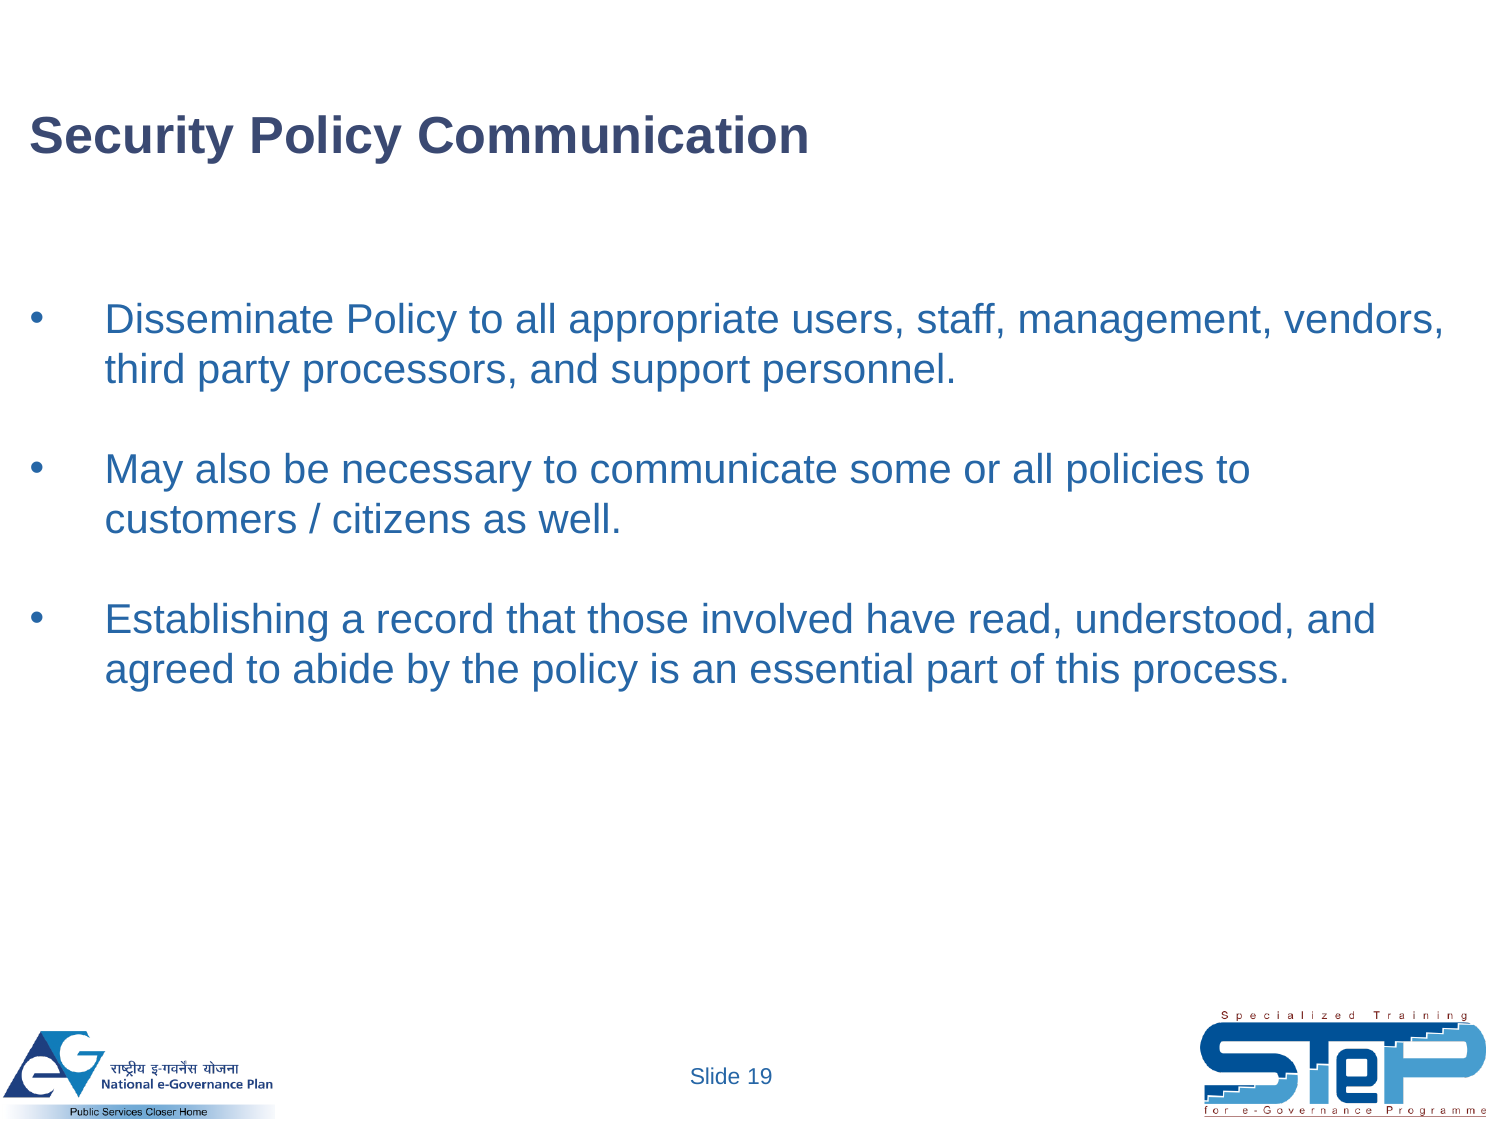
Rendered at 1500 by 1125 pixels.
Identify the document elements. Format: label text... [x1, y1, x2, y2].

title Security Policy Communication [29, 101, 1470, 226]
picture [1200, 1011, 1486, 1117]
picture [2, 1031, 275, 1119]
list Disseminate Policy to all appropriate users, staff, management, vendors, third party processors, and support personnel. May also be necessary to communicate some or all policies to customers / citizens as well. Establishing a record that those involved have read, understood, and agreed to abide by the policy is an essential part of this process. [29, 291, 1470, 1001]
